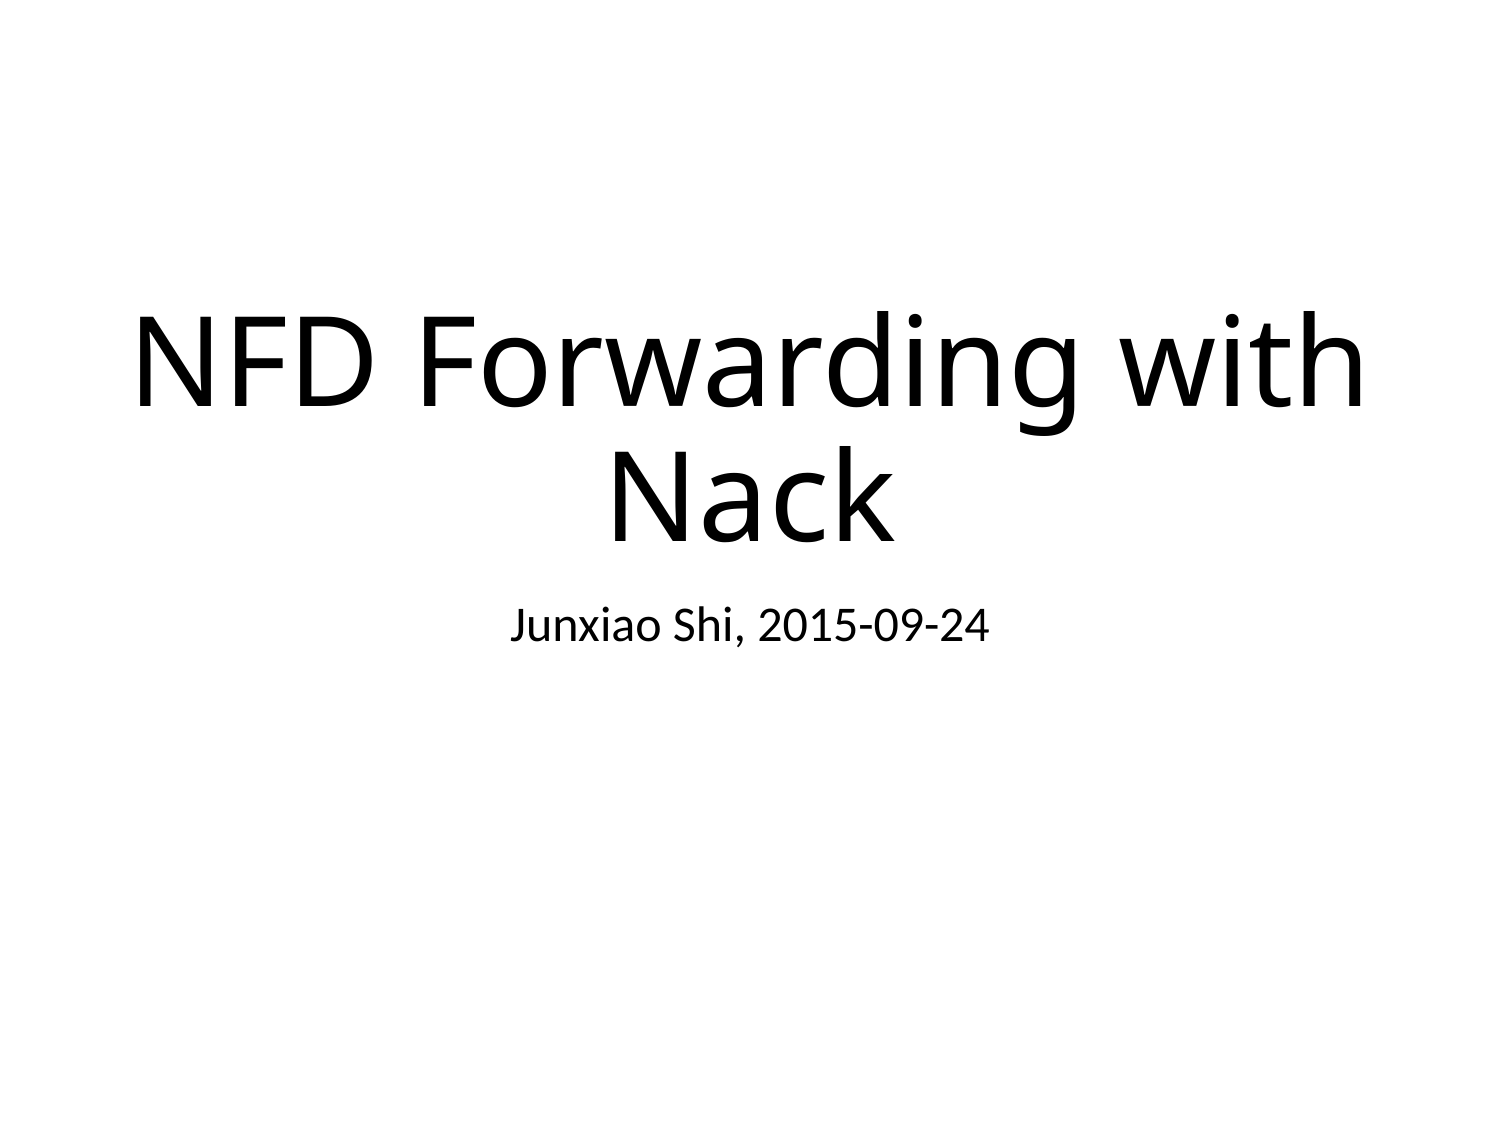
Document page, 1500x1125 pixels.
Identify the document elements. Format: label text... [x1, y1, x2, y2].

subtitle Junxiao Shi, 2015-09-24 [187, 590, 1313, 863]
title NFD Forwarding with Nack [112, 184, 1388, 576]
